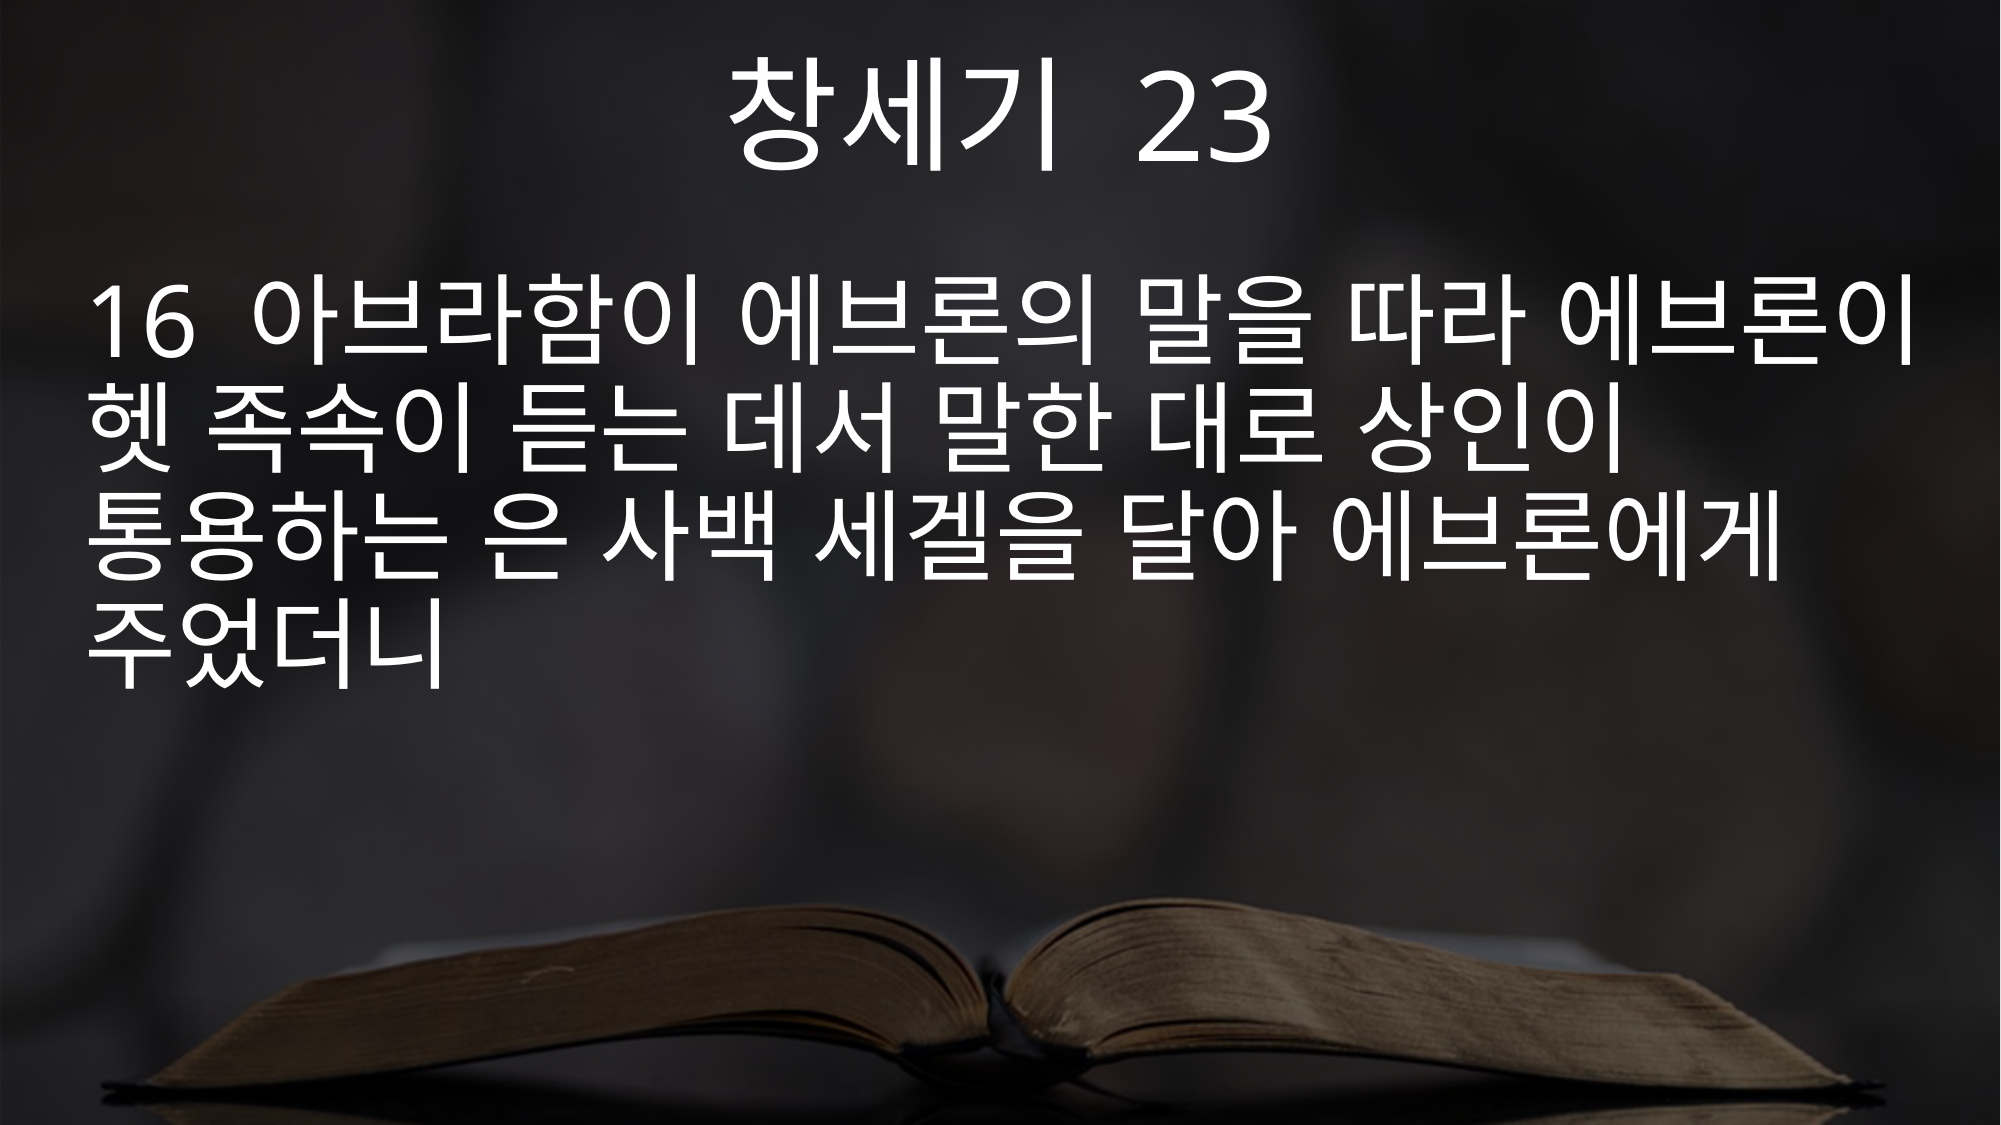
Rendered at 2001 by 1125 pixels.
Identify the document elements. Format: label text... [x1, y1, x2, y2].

footer 창세기 23 [0, 32, 2000, 192]
list 16 아브라함이 에브론의 말을 따라 에브론이 헷 족속이 듣는 데서 말한 대로 상인이 통용하는 은 사백 세겔을 달아 에브론에게 주었더니 [69, 263, 1953, 423]
picture [0, 0, 2001, 1125]
